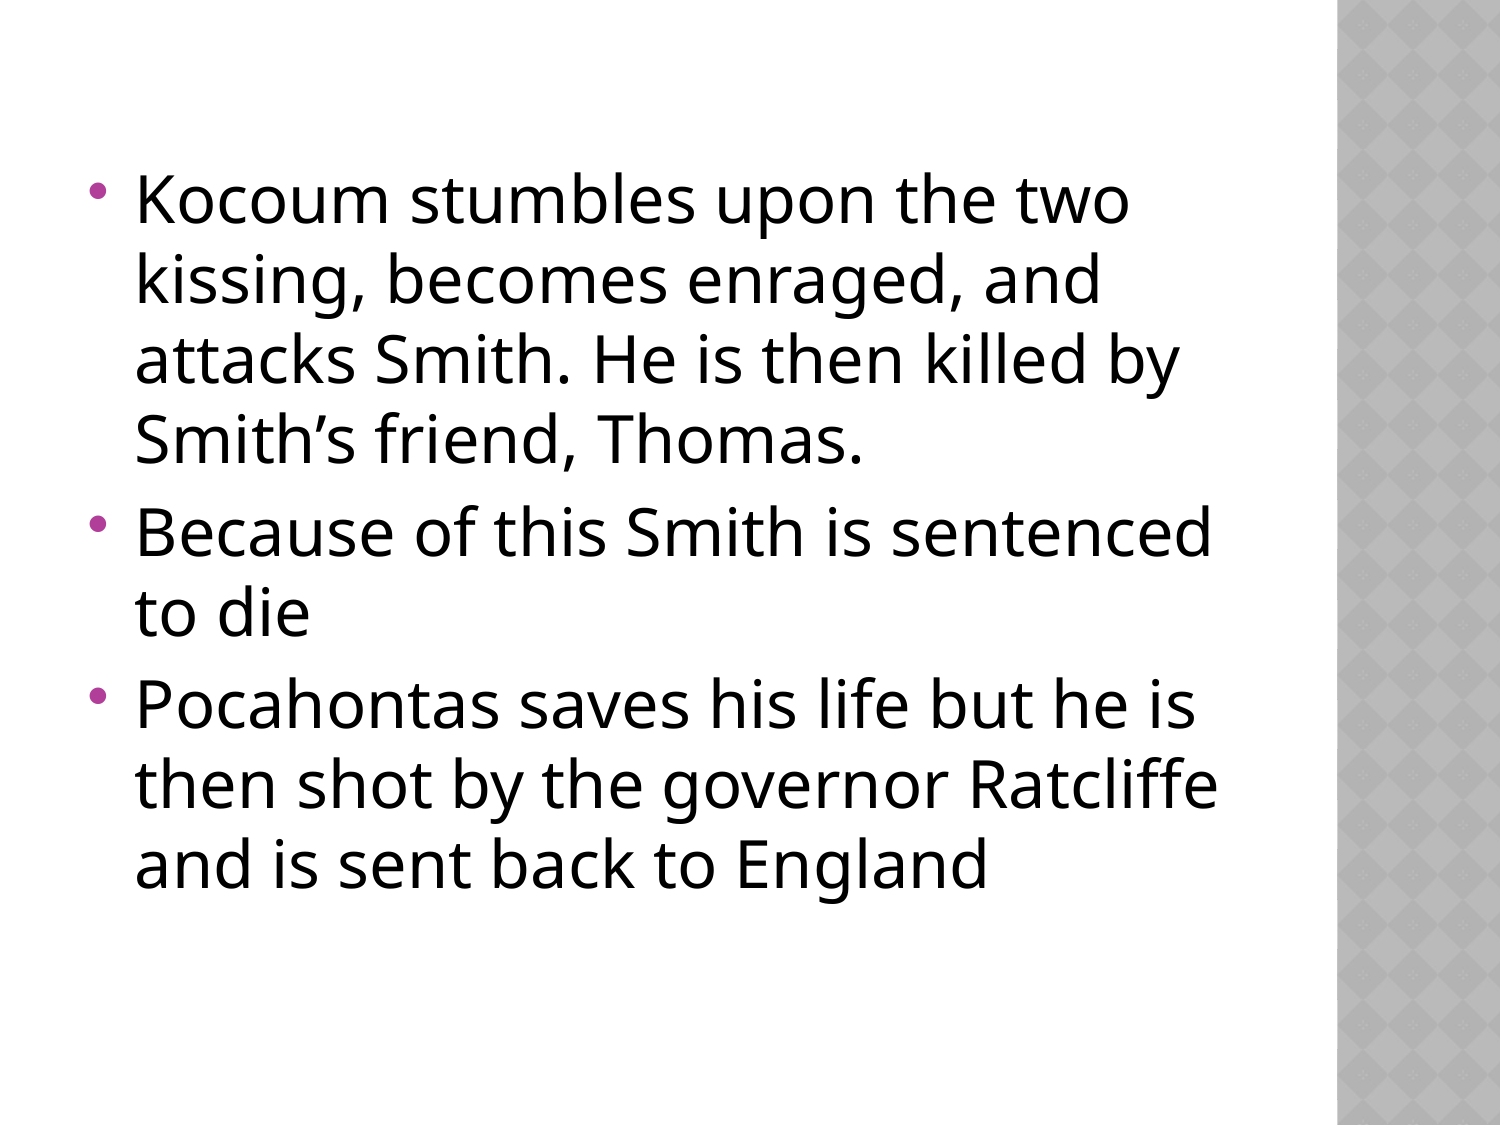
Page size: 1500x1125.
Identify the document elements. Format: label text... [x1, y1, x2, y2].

list Kocoum stumbles upon the two kissing, becomes enraged, and attacks Smith. He is then killed by Smith’s friend, Thomas. Because of this Smith is sentenced to die Pocahontas saves his life but he is then shot by the governor Ratcliffe and is sent back to England [75, 149, 1263, 1059]
